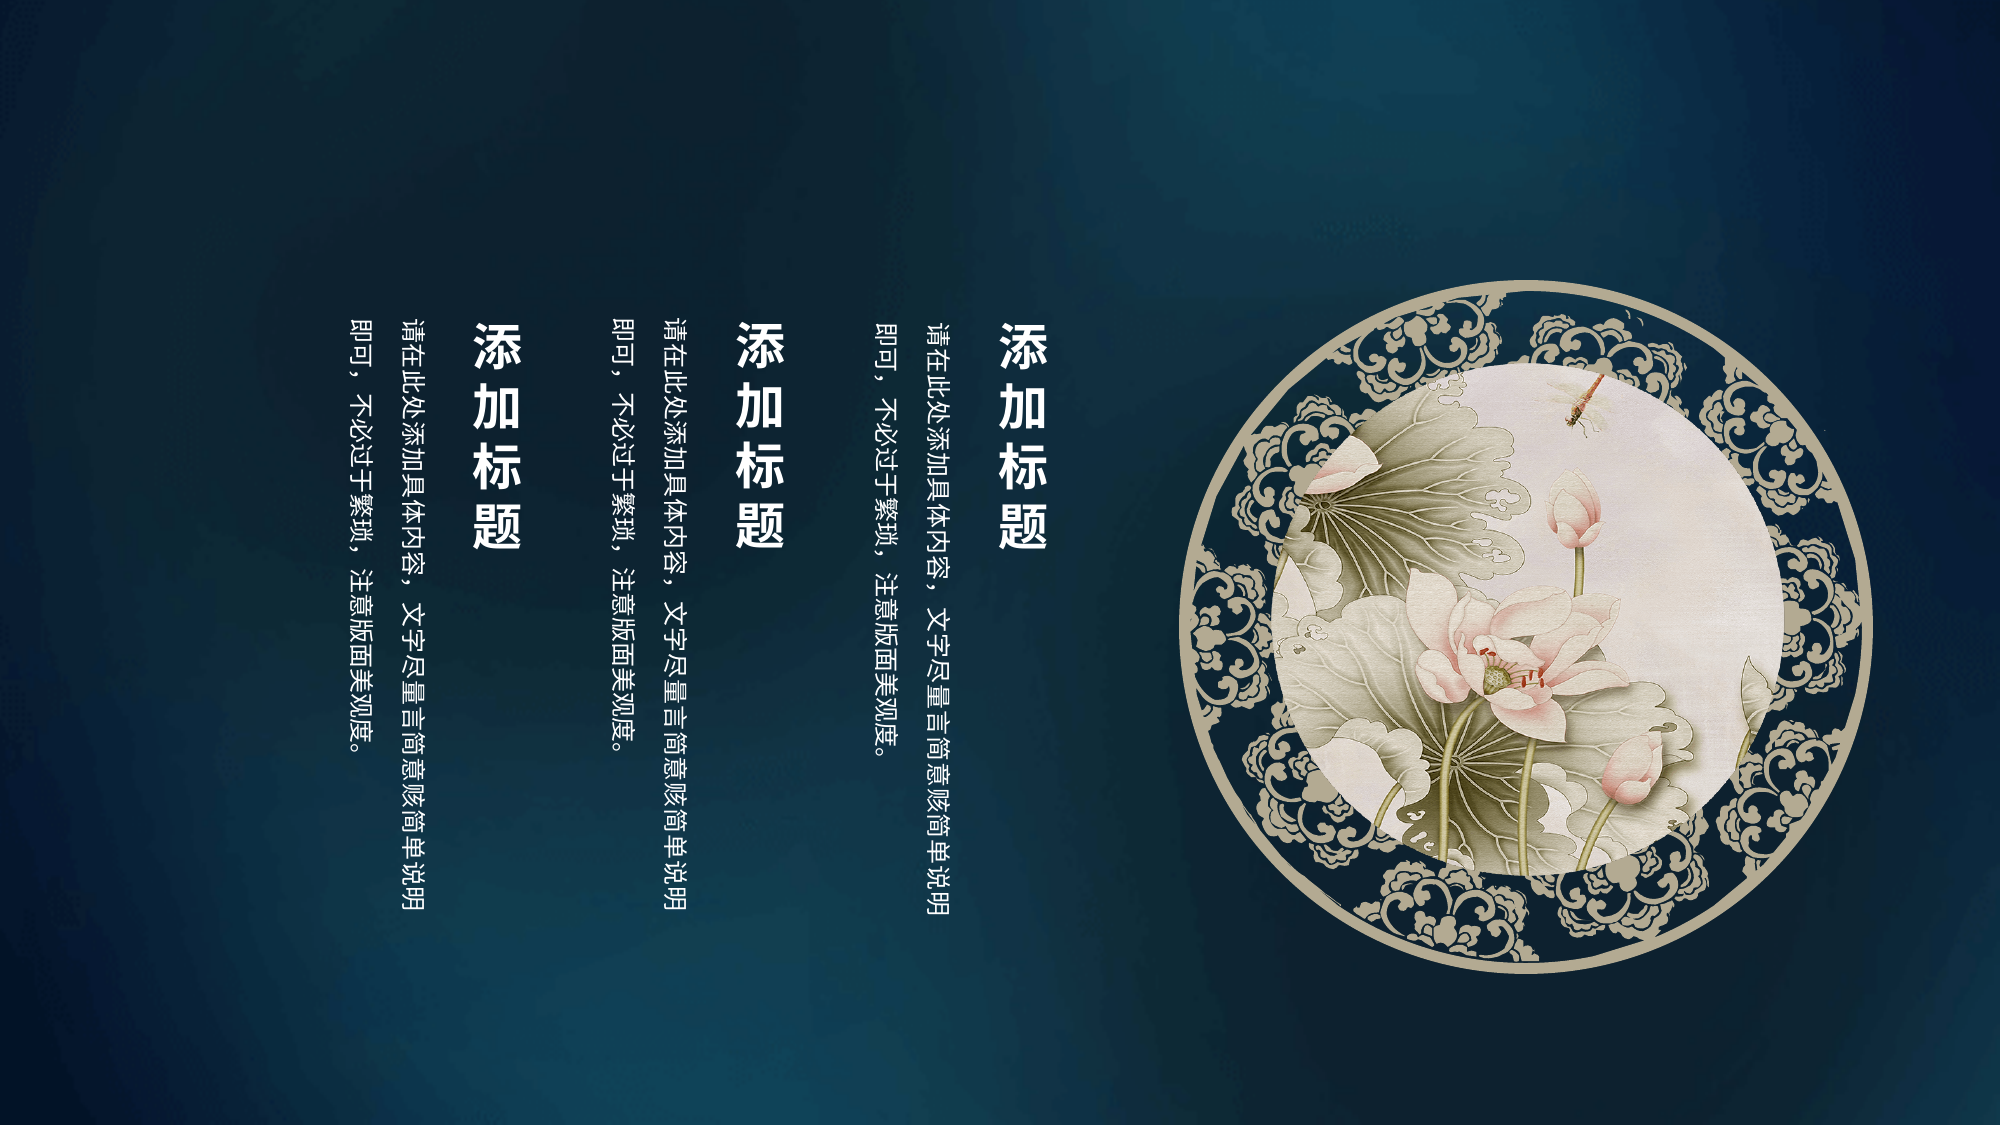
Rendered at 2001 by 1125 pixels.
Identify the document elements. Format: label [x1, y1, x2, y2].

text_box [346, 307, 549, 912]
text_box [608, 306, 812, 912]
text_box [1179, 280, 1873, 974]
picture [0, 0, 2000, 1125]
text_box [871, 308, 1075, 917]
